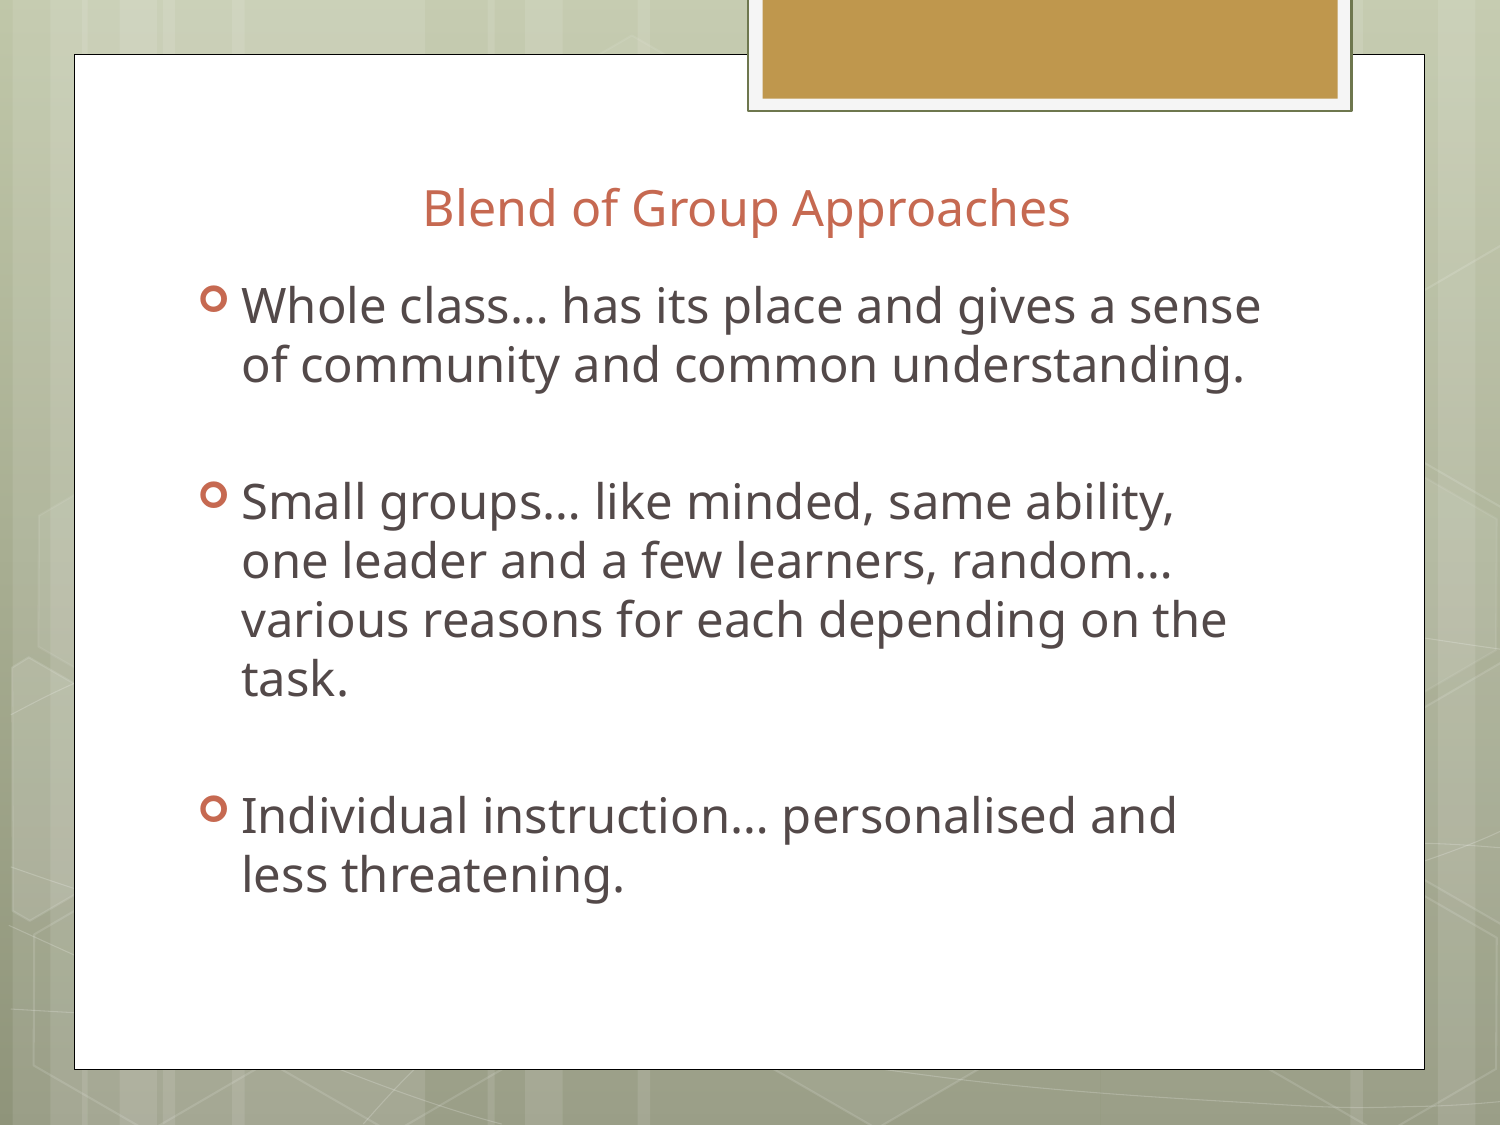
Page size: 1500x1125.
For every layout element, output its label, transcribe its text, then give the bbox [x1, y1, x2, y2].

list Whole class… has its place and gives a sense of community and common understanding. Small groups… like minded, same ability, one leader and a few learners, random…various reasons for each depending on the task. Individual instruction… personalised and less threatening. [171, 267, 1283, 957]
title Blend of Group Approaches [171, 168, 1324, 244]
